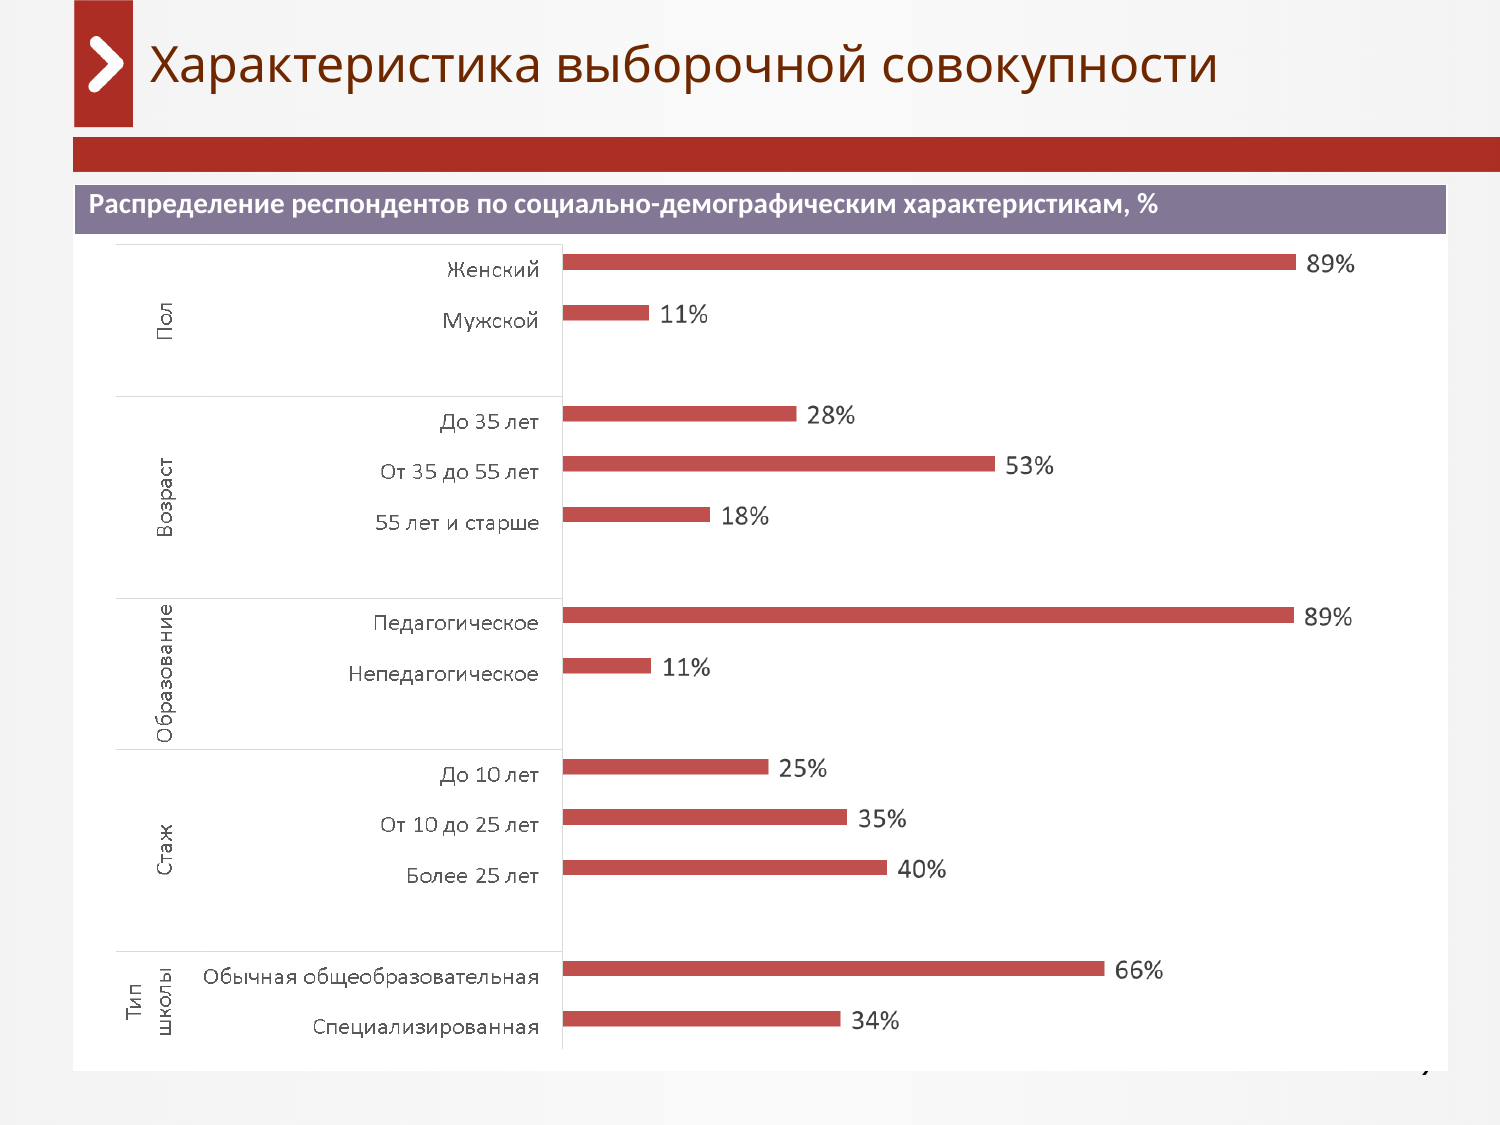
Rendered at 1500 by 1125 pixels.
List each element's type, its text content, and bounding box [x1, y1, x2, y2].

picture [39, 0, 1500, 176]
title Характеристика выборочной совокупности [135, 0, 1424, 126]
picture [106, 243, 1401, 1050]
table_cell [75, 239, 1446, 1069]
table_header Распределение респондентов по социально-демографическим характеристикам, % [75, 185, 1446, 234]
